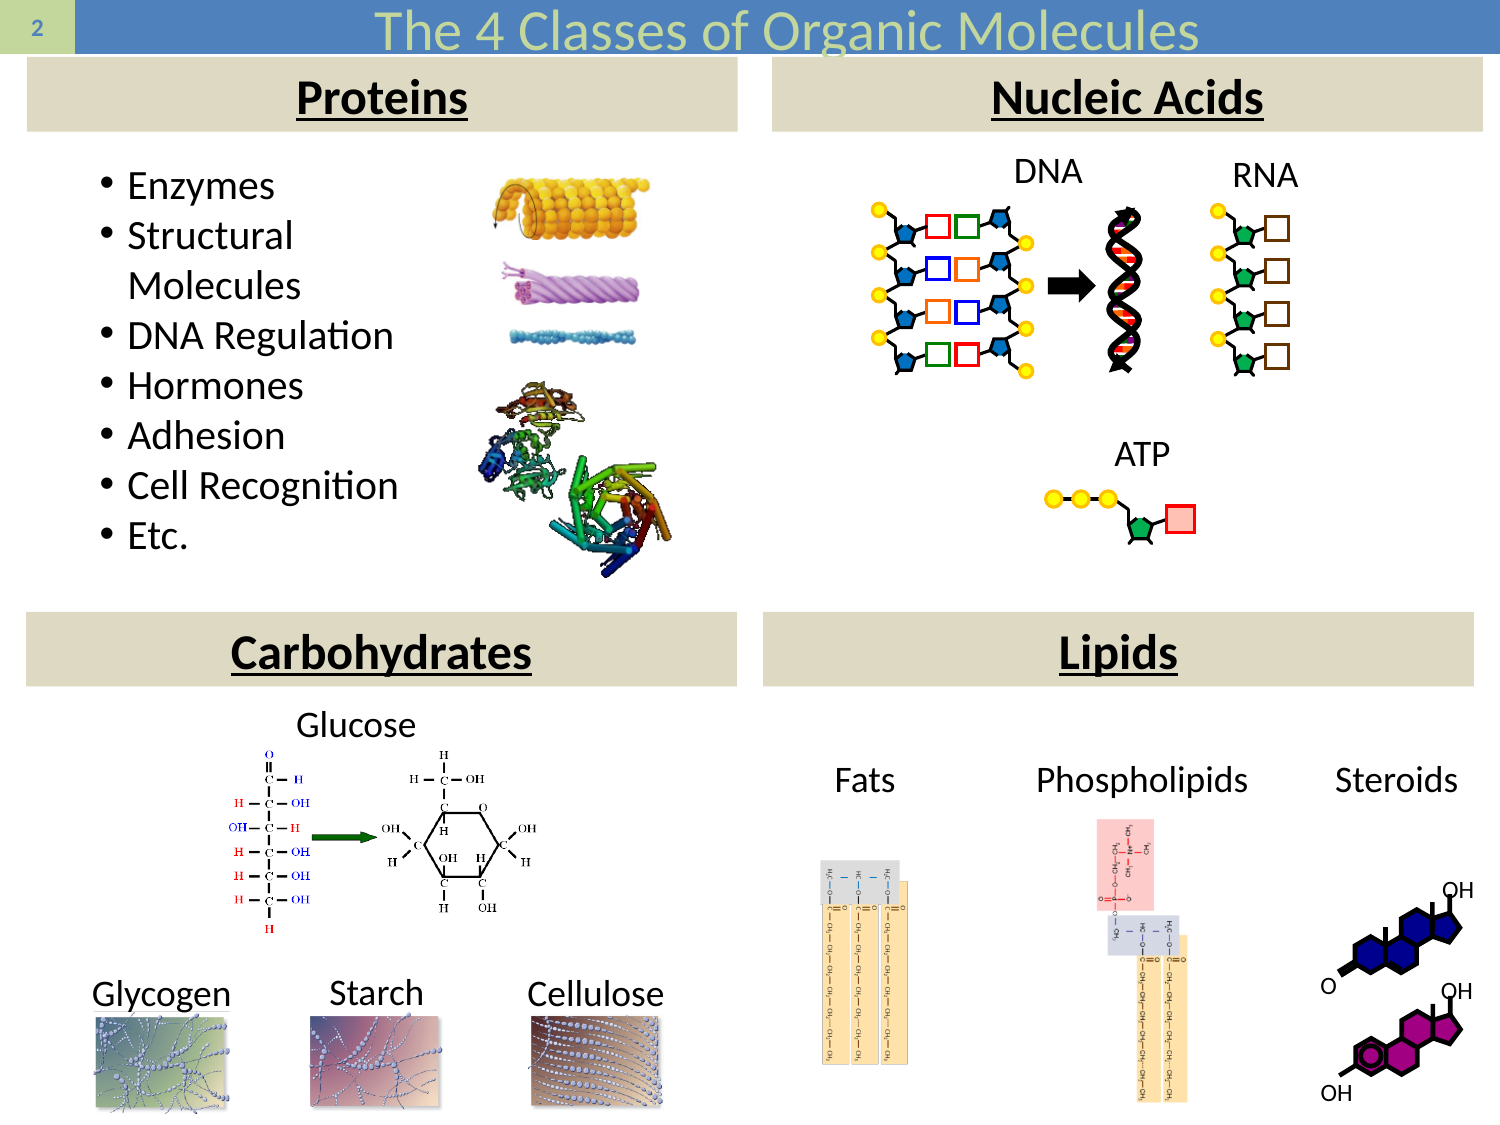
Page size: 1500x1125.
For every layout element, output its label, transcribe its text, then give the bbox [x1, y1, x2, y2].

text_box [84, 149, 677, 584]
text_box Nucleic Acids [772, 56, 1483, 132]
text_box Lipids [763, 611, 1474, 687]
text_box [67, 692, 691, 1114]
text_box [872, 138, 1331, 544]
text_box Proteins [26, 56, 738, 132]
text_box Carbohydrates [26, 611, 737, 687]
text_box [799, 747, 1484, 1105]
title The 4 Classes of Organic Molecules [75, 0, 1500, 54]
